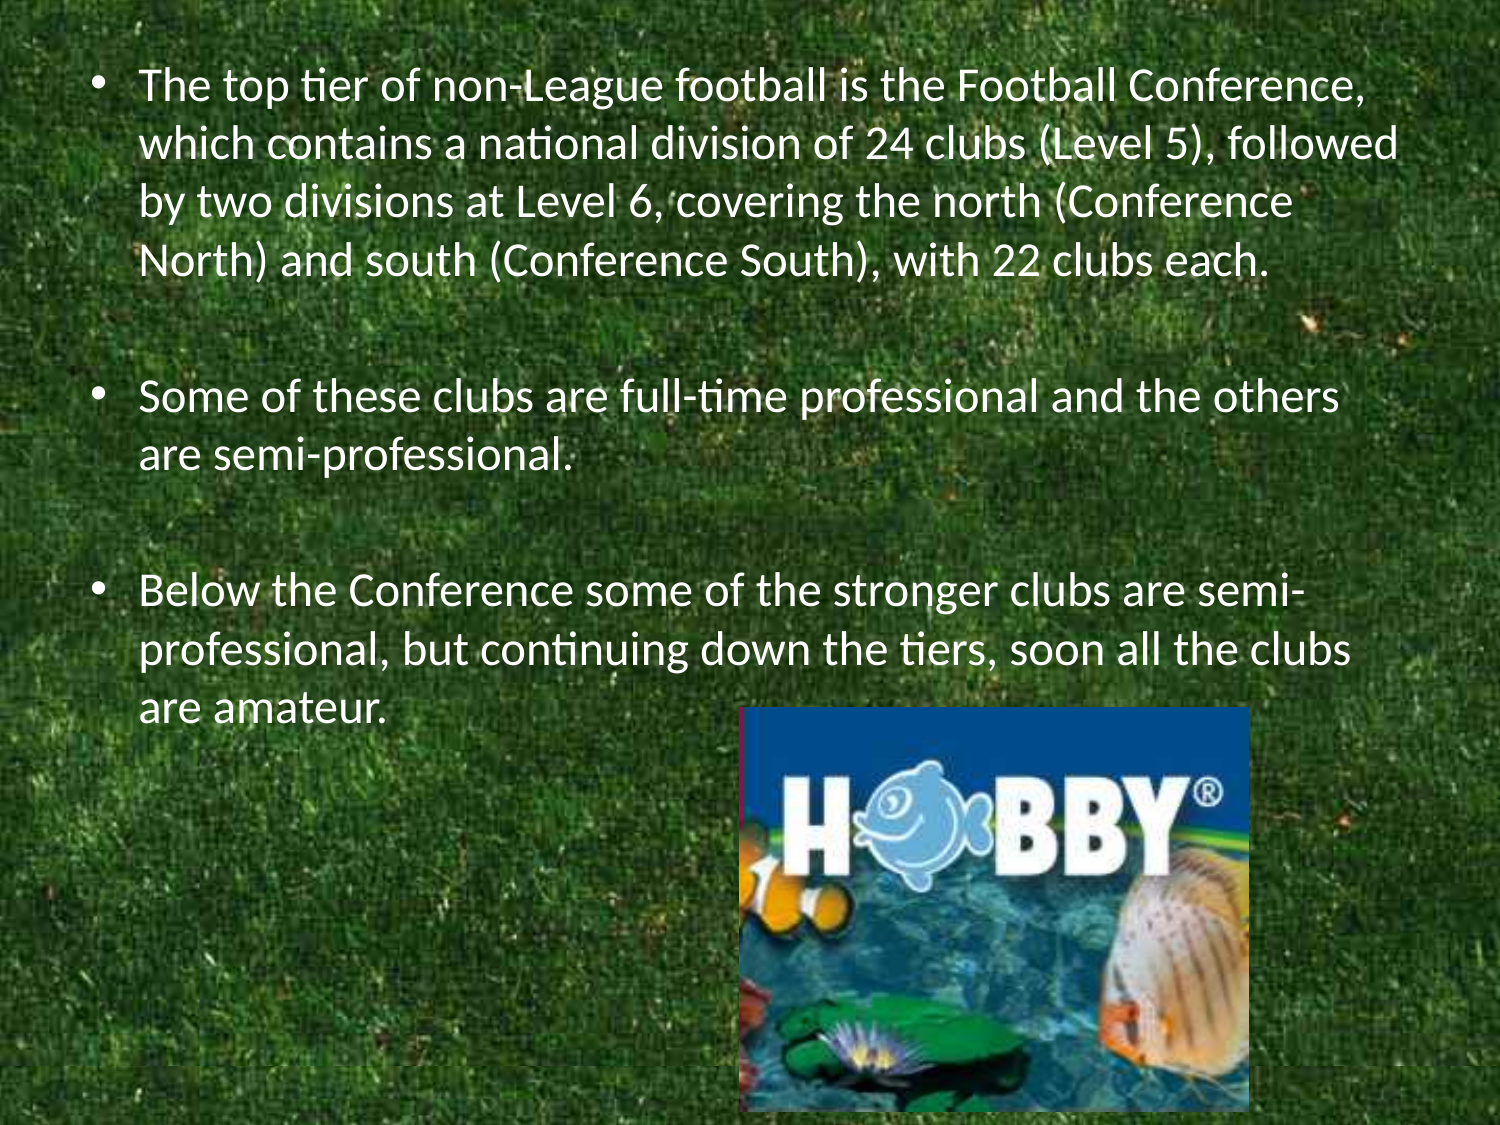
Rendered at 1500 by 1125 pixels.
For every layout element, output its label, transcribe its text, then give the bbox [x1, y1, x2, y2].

list The top tier of non-League football is the Football Conference, which contains a national division of 24 clubs (Level 5), followed by two divisions at Level 6, covering the north (Conference North) and south (Conference South), with 22 clubs each. Some of these clubs are full-time professional and the others are semi-professional. Below the Conference some of the stronger clubs are semi-professional, but continuing down the tiers, soon all the clubs are amateur. [75, 45, 1425, 788]
picture [0, 0, 1500, 1125]
